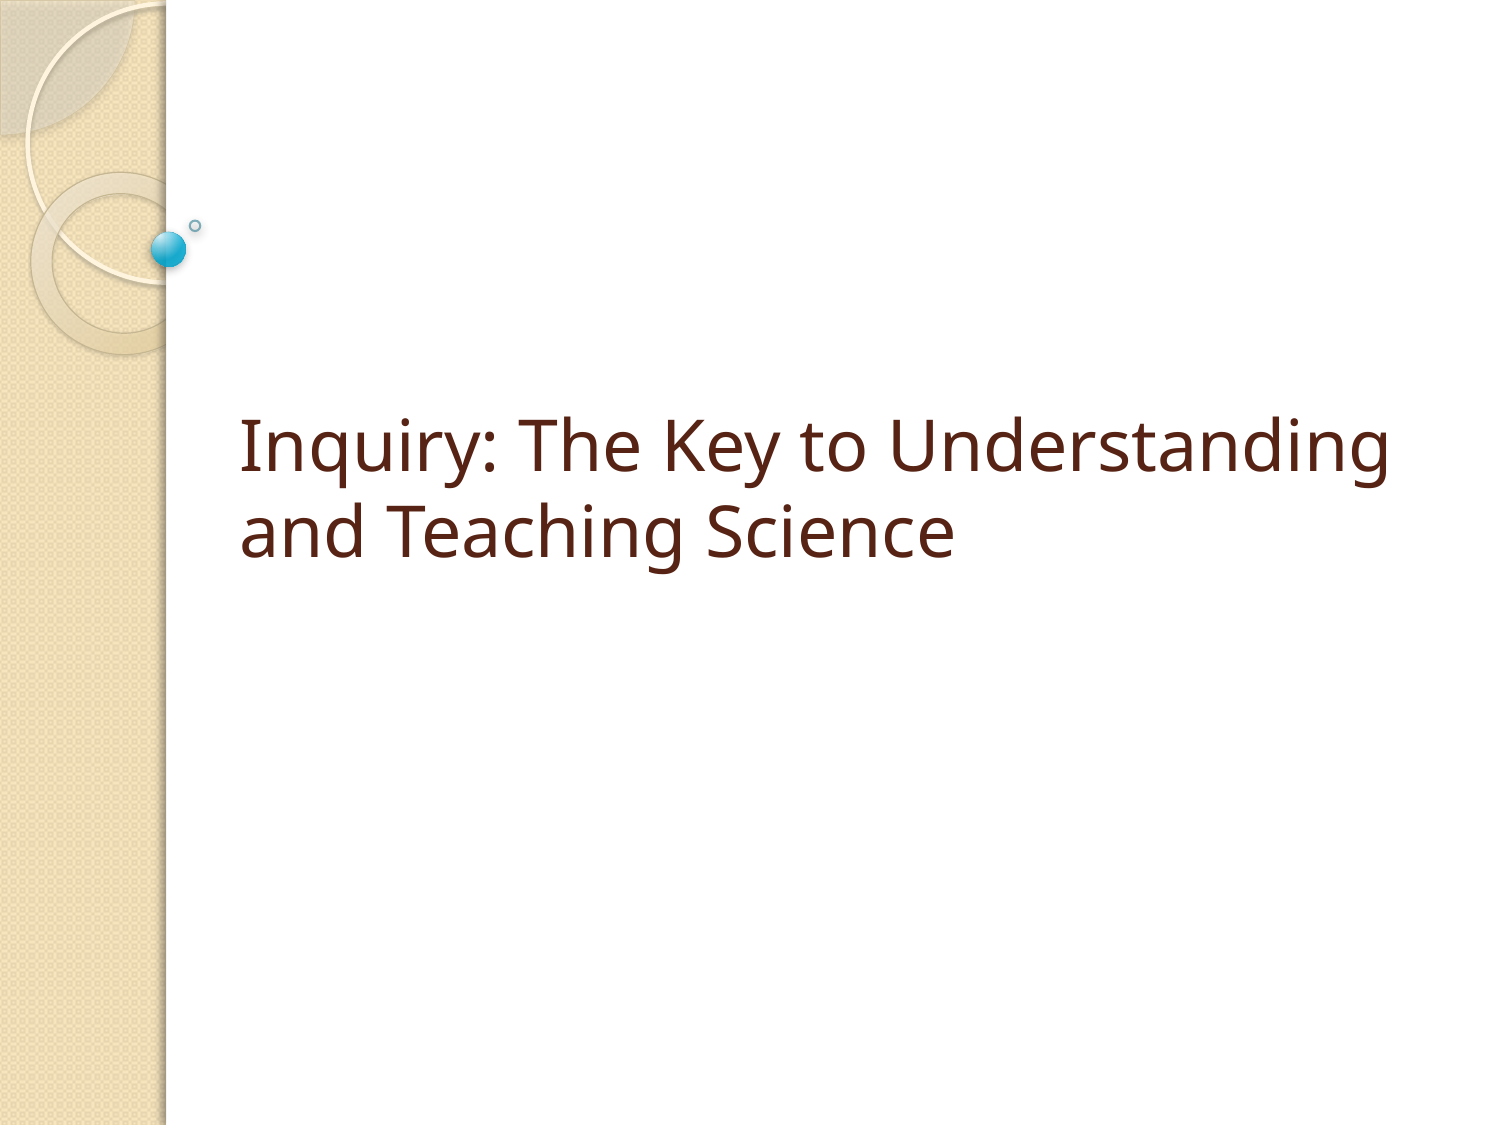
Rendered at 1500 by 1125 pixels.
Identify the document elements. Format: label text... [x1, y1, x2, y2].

title Inquiry: The Key to Understanding and Teaching Science [225, 337, 1440, 579]
